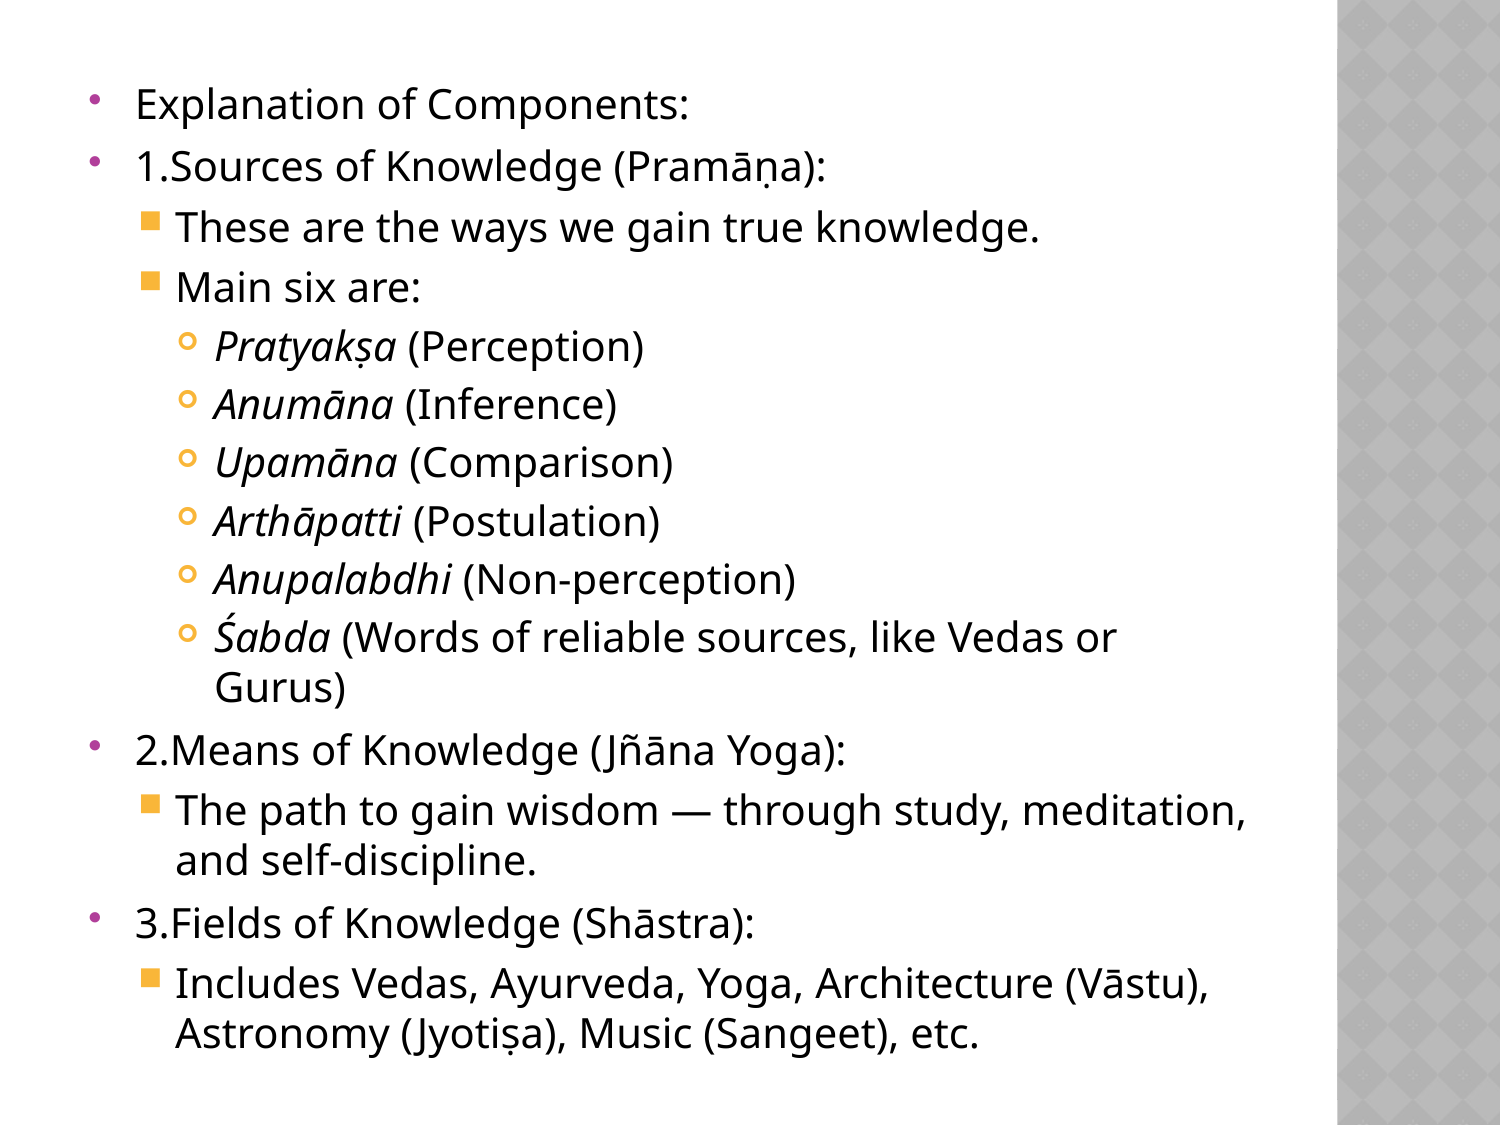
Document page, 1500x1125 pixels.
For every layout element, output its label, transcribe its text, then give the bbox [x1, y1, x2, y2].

list Explanation of Components: 1.Sources of Knowledge (Pramāṇa): These are the ways we gain true knowledge. Main six are: Pratyakṣa (Perception) Anumāna (Inference) Upamāna (Comparison) Arthāpatti (Postulation) Anupalabdhi (Non-perception) Śabda (Words of reliable sources, like Vedas or Gurus) 2.Means of Knowledge (Jñāna Yoga): The path to gain wisdom — through study, meditation, and self-discipline. 3.Fields of Knowledge (Shāstra): Includes Vedas, Ayurveda, Yoga, Architecture (Vāstu), Astronomy (Jyotiṣa), Music (Sangeet), etc. [75, 70, 1263, 1059]
